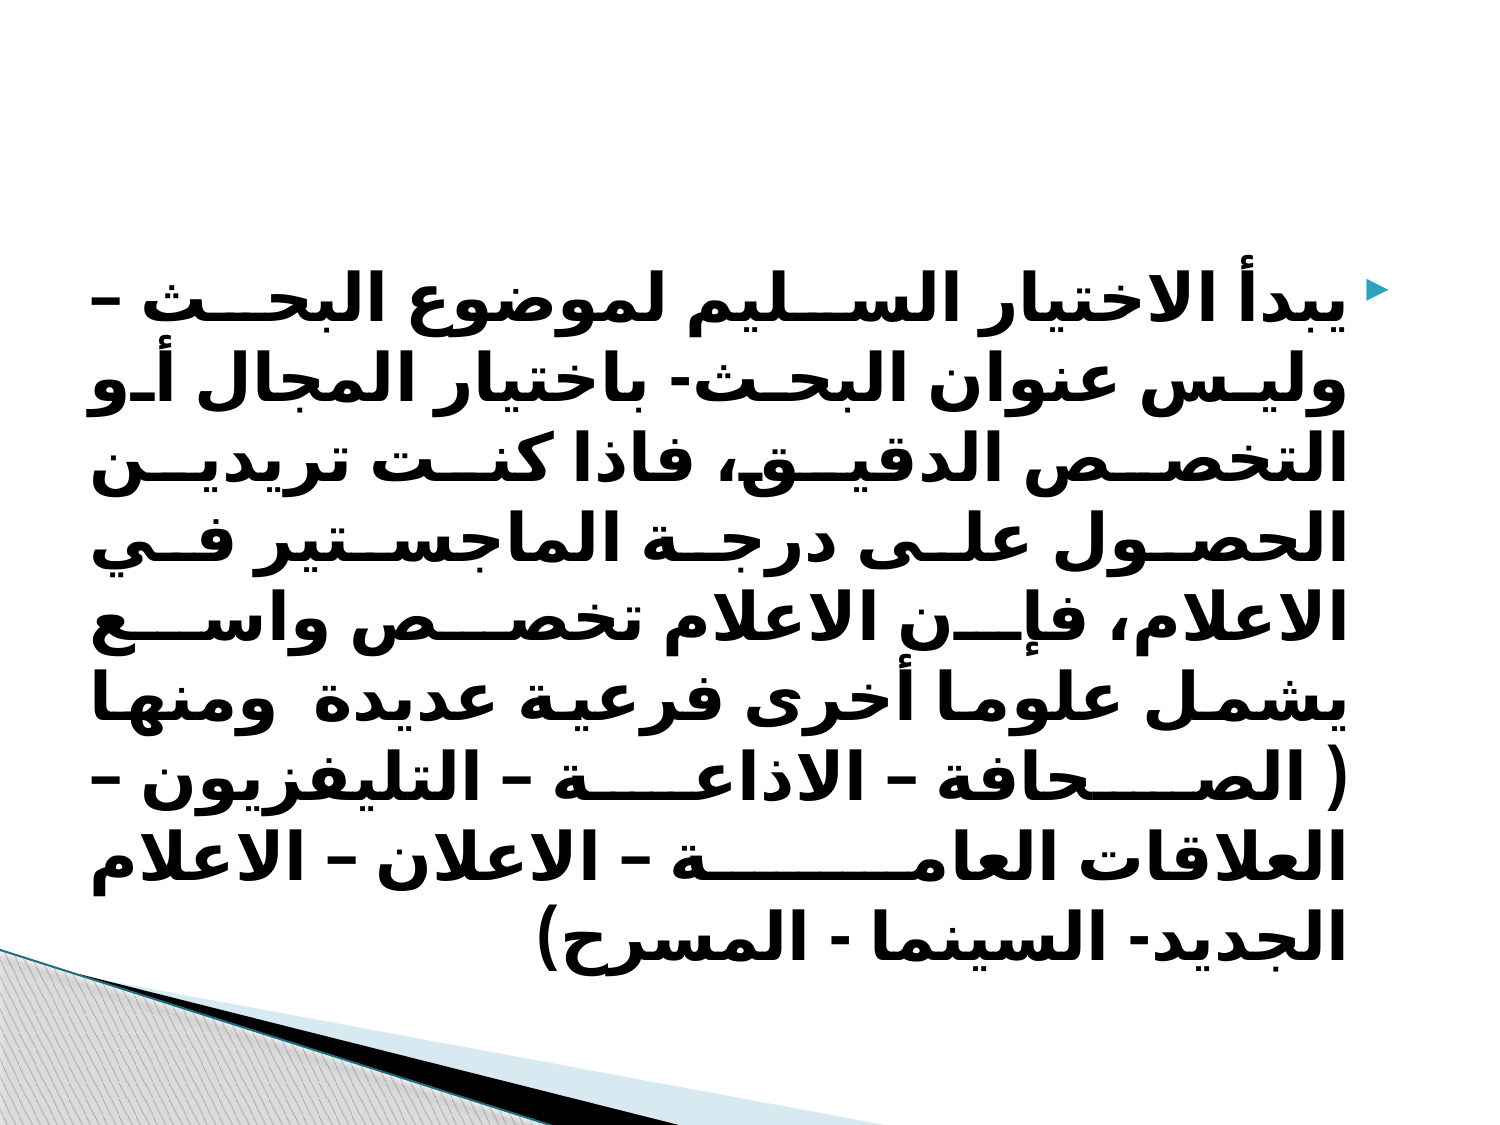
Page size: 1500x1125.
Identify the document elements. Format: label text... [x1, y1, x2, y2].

list يبدأ الاختيار السليم لموضوع البحث – وليس عنوان البحث- باختيار المجال أو التخصص الدقيق، فاذا كنت تريدين الحصول على درجة الماجستير في الاعلام، فإن الاعلام تخصص واسع يشمل علوما أخرى فرعية عديدة ومنها ( الصحافة – الاذاعة – التليفزيون – العلاقات العامة – الاعلان – الاعلام الجديد- السينما - المسرح) [75, 243, 1425, 986]
